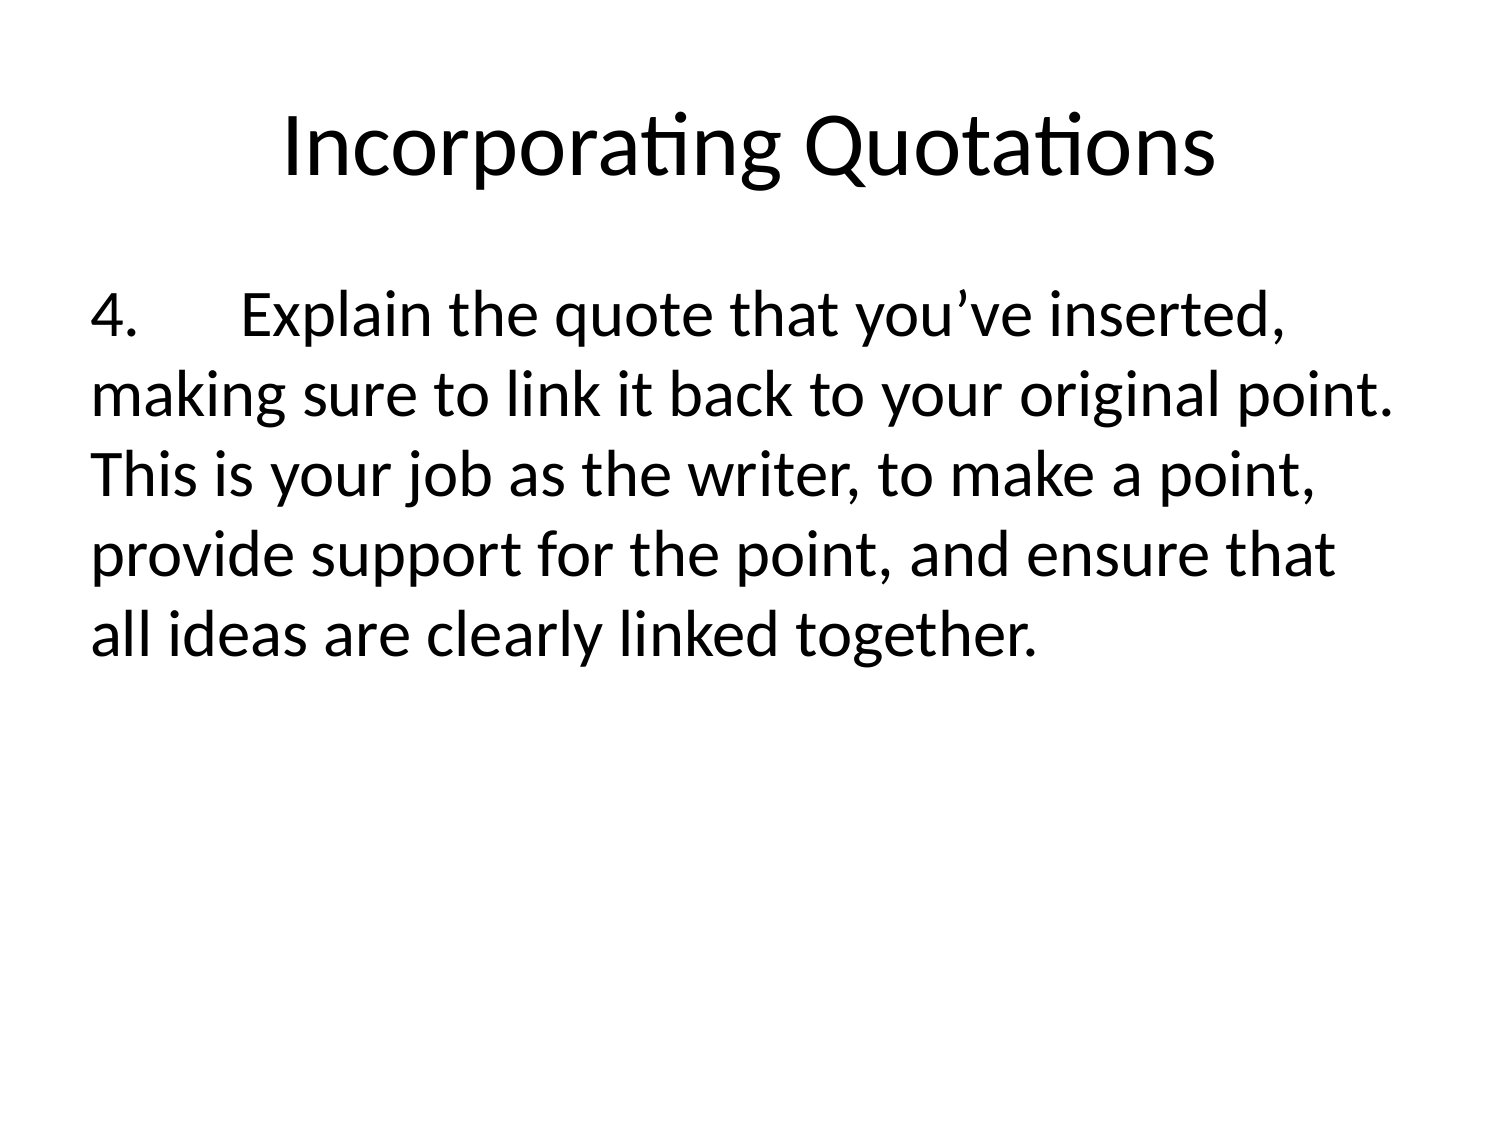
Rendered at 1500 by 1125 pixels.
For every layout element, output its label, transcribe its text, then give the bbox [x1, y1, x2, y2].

title Incorporating Quotations [75, 45, 1425, 233]
list 4. Explain the quote that you’ve inserted, making sure to link it back to your original point. This is your job as the writer, to make a point, provide support for the point, and ensure that all ideas are clearly linked together. [75, 262, 1425, 1005]
